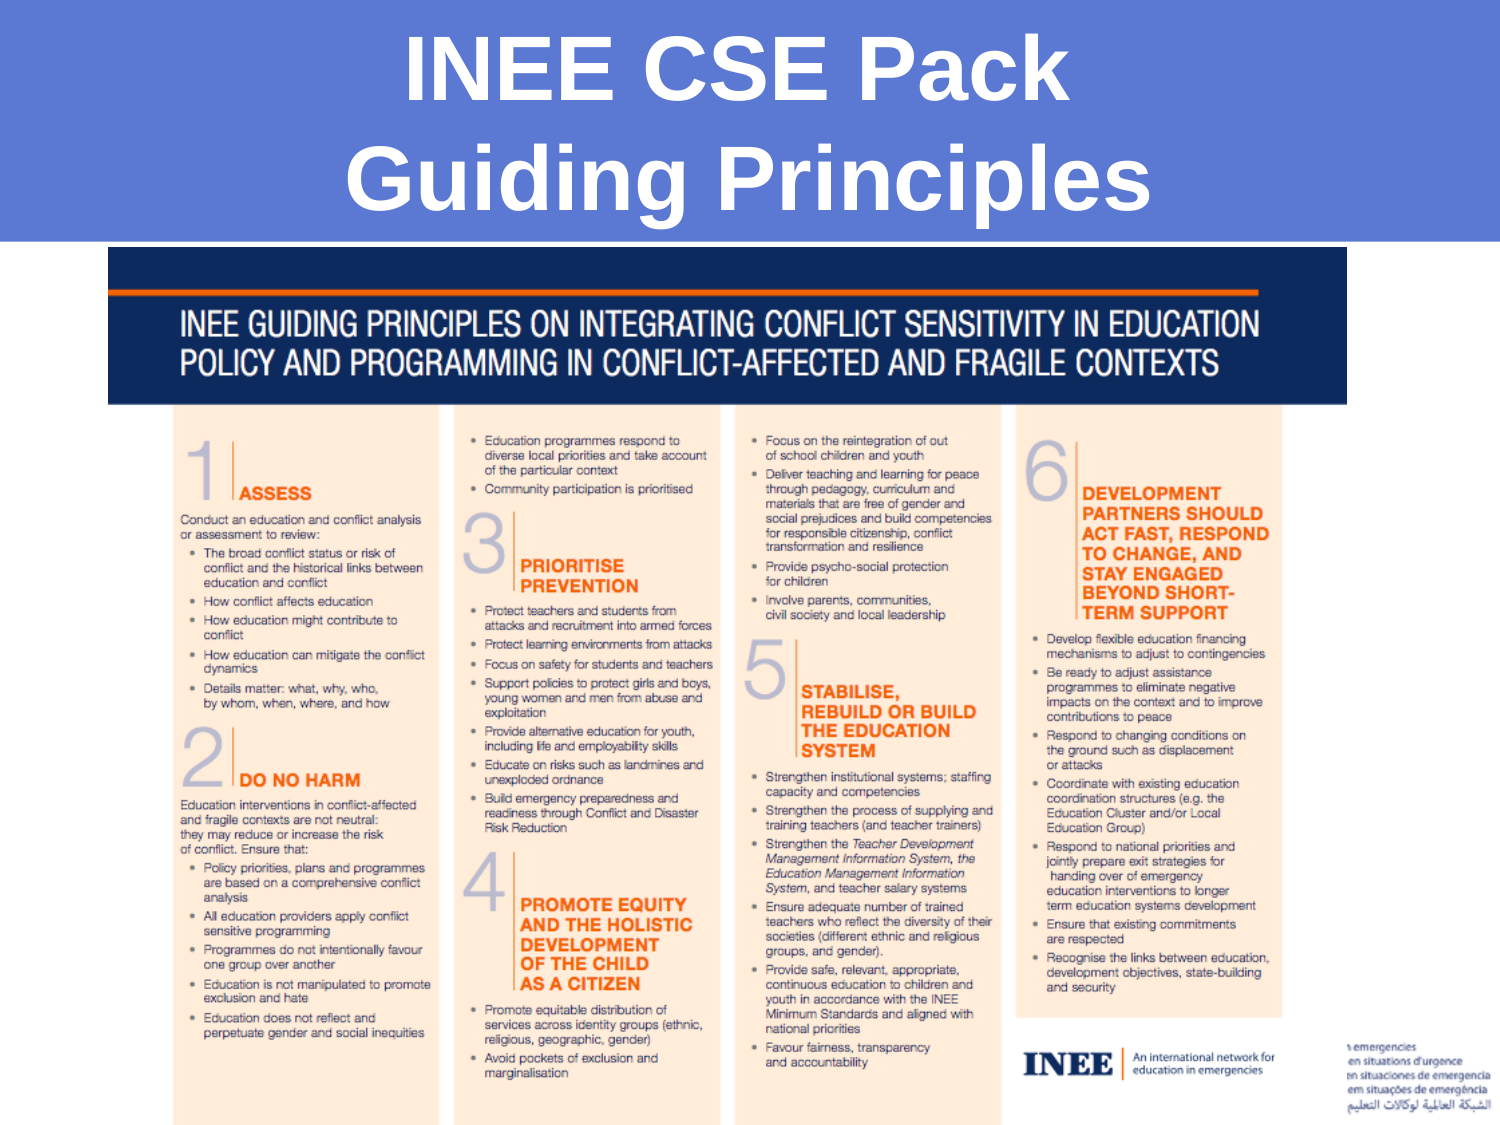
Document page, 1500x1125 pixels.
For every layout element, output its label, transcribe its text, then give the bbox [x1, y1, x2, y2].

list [0, 247, 1500, 1125]
title INEE CSE Pack Guiding Principles [75, 24, 1425, 213]
